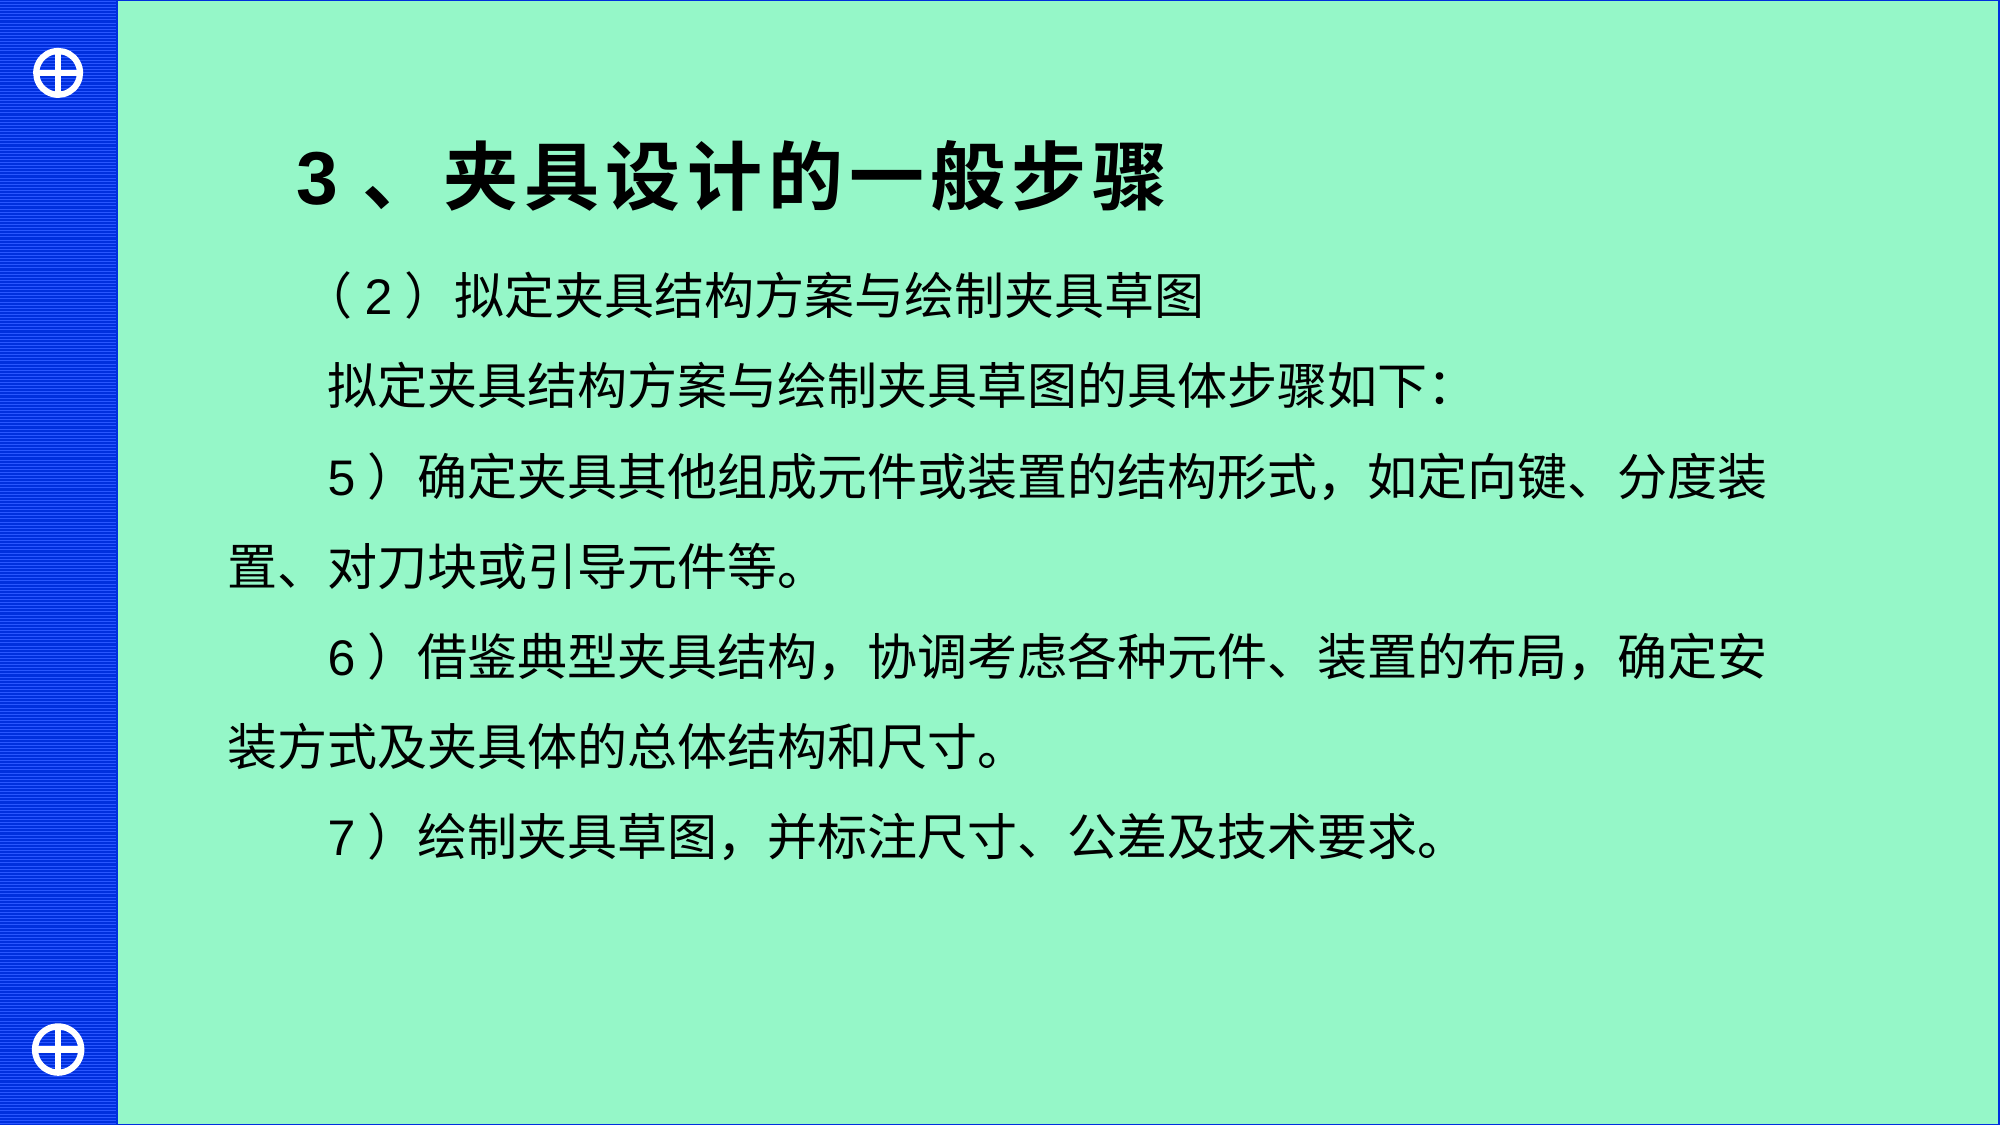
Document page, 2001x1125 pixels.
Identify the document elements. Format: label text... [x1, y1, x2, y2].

text_box （2）拟定夹具结构方案与绘制夹具草图 拟定夹具结构方案与绘制夹具草图的具体步骤如下： 5）确定夹具其他组成元件或装置的结构形式，如定向键、分度装置、对刀块或引导元件等。 6）借鉴典型夹具结构，协调考虑各种元件、装置的布局，确定安装方式及夹具体的总体结构和尺寸。 7）绘制夹具草图，并标注尺寸、公差及技术要求。 [212, 227, 1824, 873]
text_box 3、夹具设计的一般步骤 [173, 106, 1462, 228]
